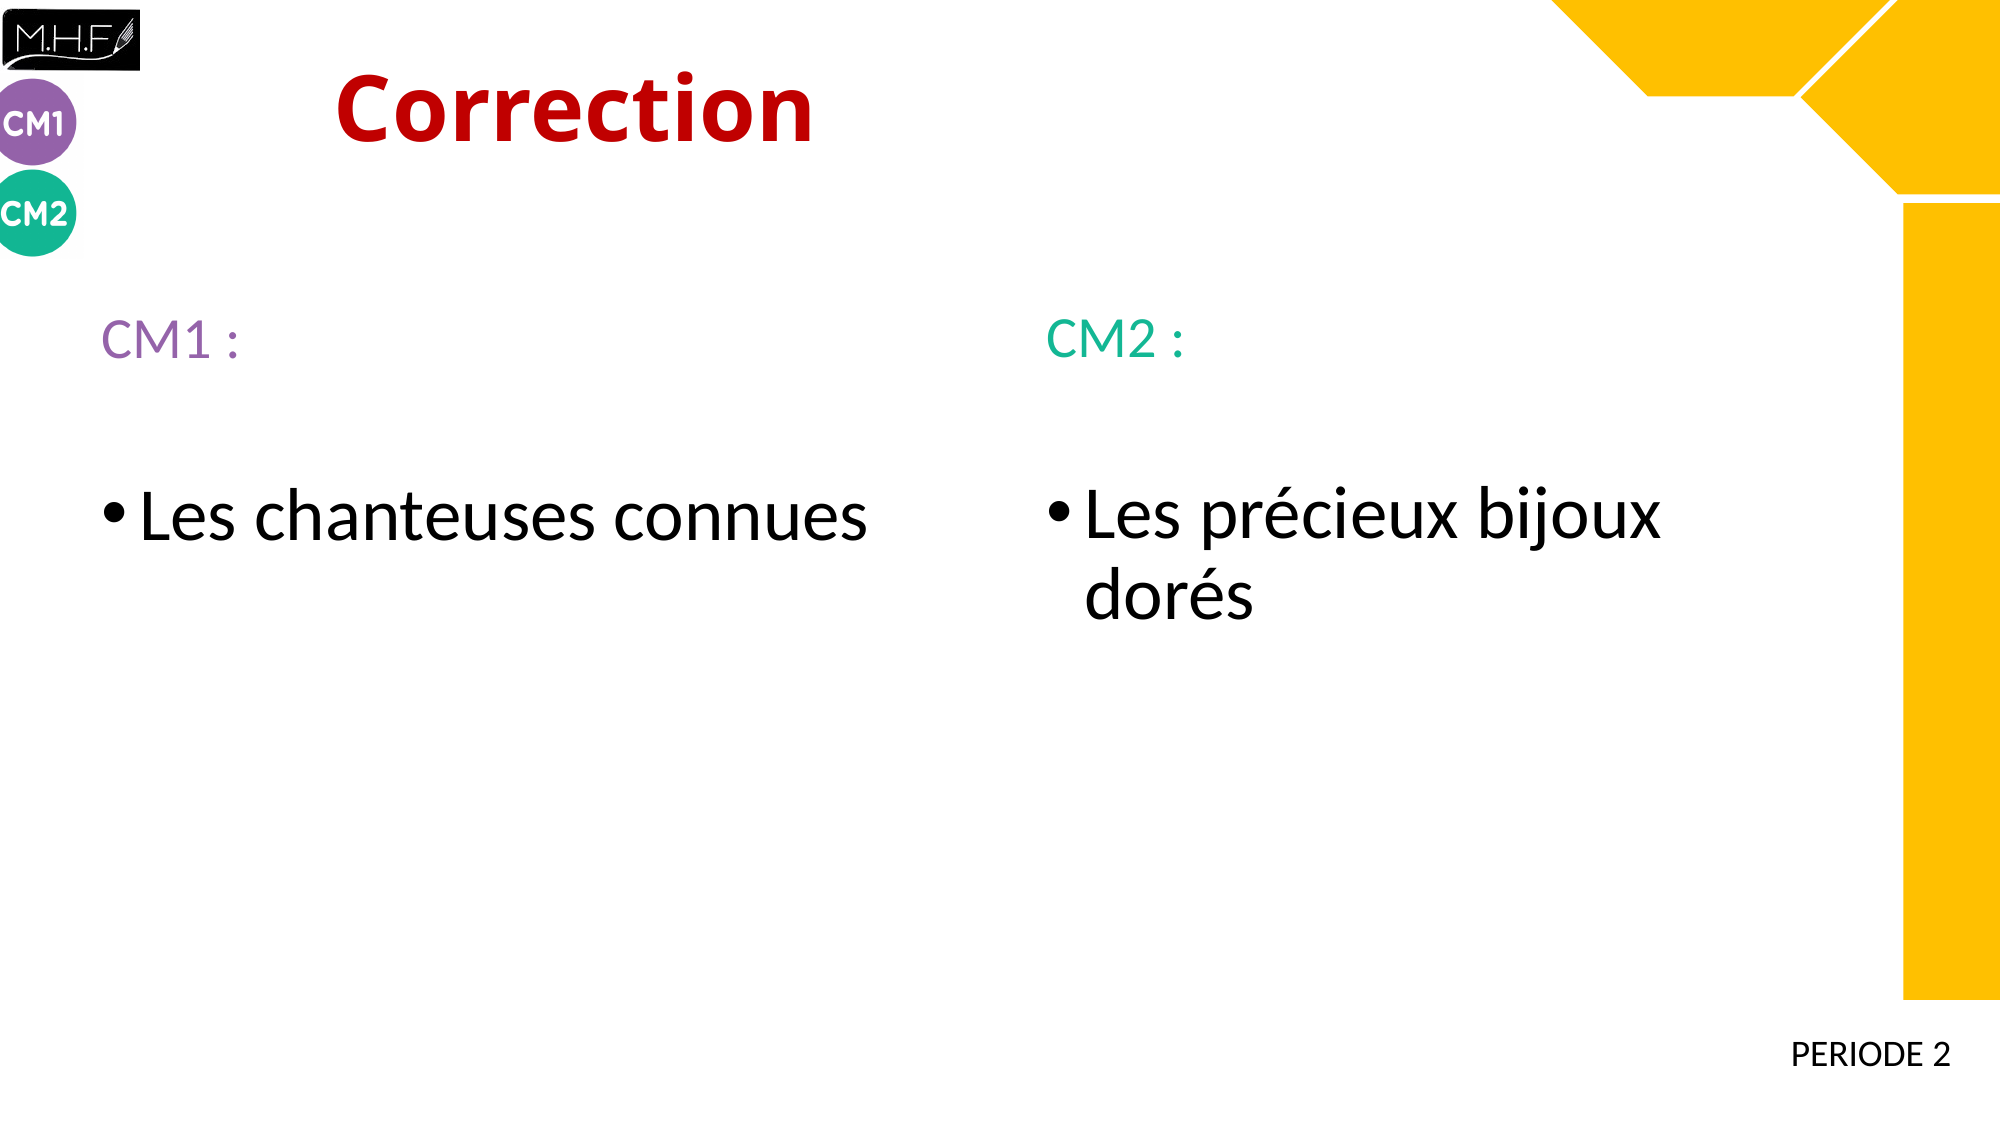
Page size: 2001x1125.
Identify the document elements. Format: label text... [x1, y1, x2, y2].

list CM1 : Les chanteuses connues [86, 300, 897, 1015]
text_box [1902, 202, 2000, 1001]
text_box [1799, 0, 2000, 196]
text_box CM2 : Les précieux bijoux dorés [1031, 299, 1853, 1014]
picture [0, 7, 140, 259]
text_box PERIODE 2 [1362, 1021, 1967, 1125]
title Correction [318, 3, 1865, 221]
text_box [1549, 0, 1892, 98]
